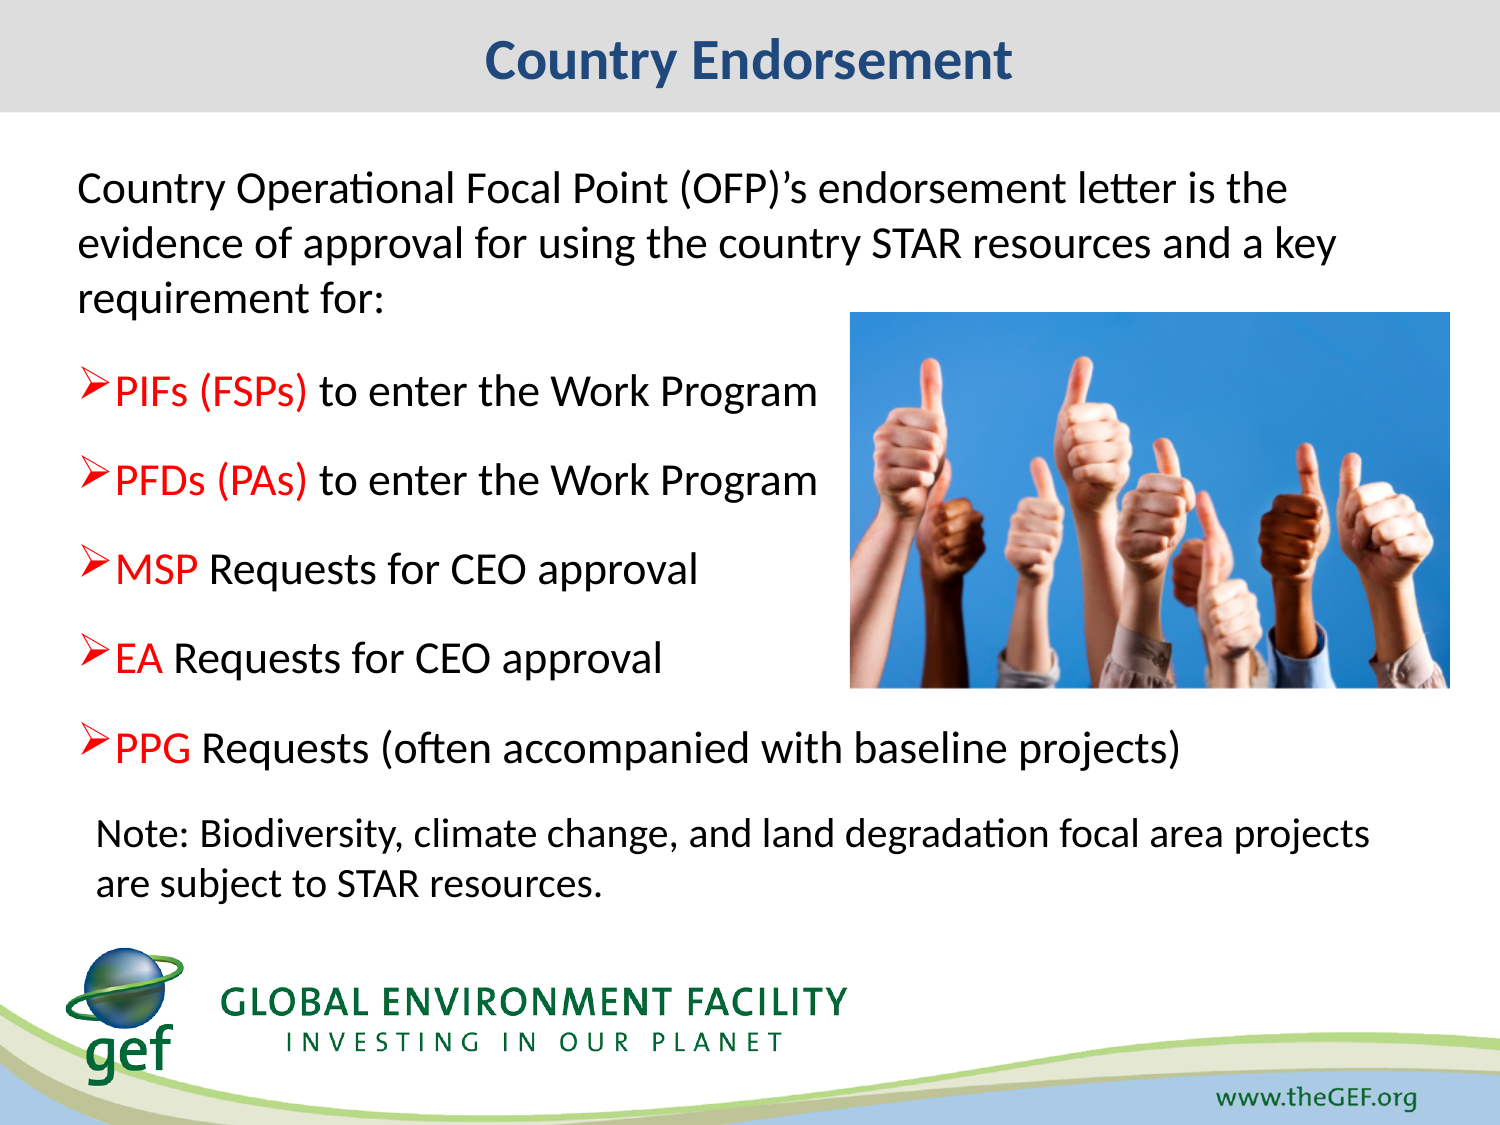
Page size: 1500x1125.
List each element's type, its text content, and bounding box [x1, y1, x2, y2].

picture [0, 920, 1500, 1125]
list Country Operational Focal Point (OFP)’s endorsement letter is the evidence of approval for using the country STAR resources and a key requirement for: PIFs (FSPs) to enter the Work Program PFDs (PAs) to enter the Work Program MSP Requests for CEO approval EA Requests for CEO approval PPG Requests (often accompanied with baseline projects) Note: Biodiversity, climate change, and land degradation focal area projects are subject to STAR resources. [62, 149, 1388, 951]
picture [849, 312, 1451, 701]
text_box Country Endorsement [0, 0, 1500, 113]
